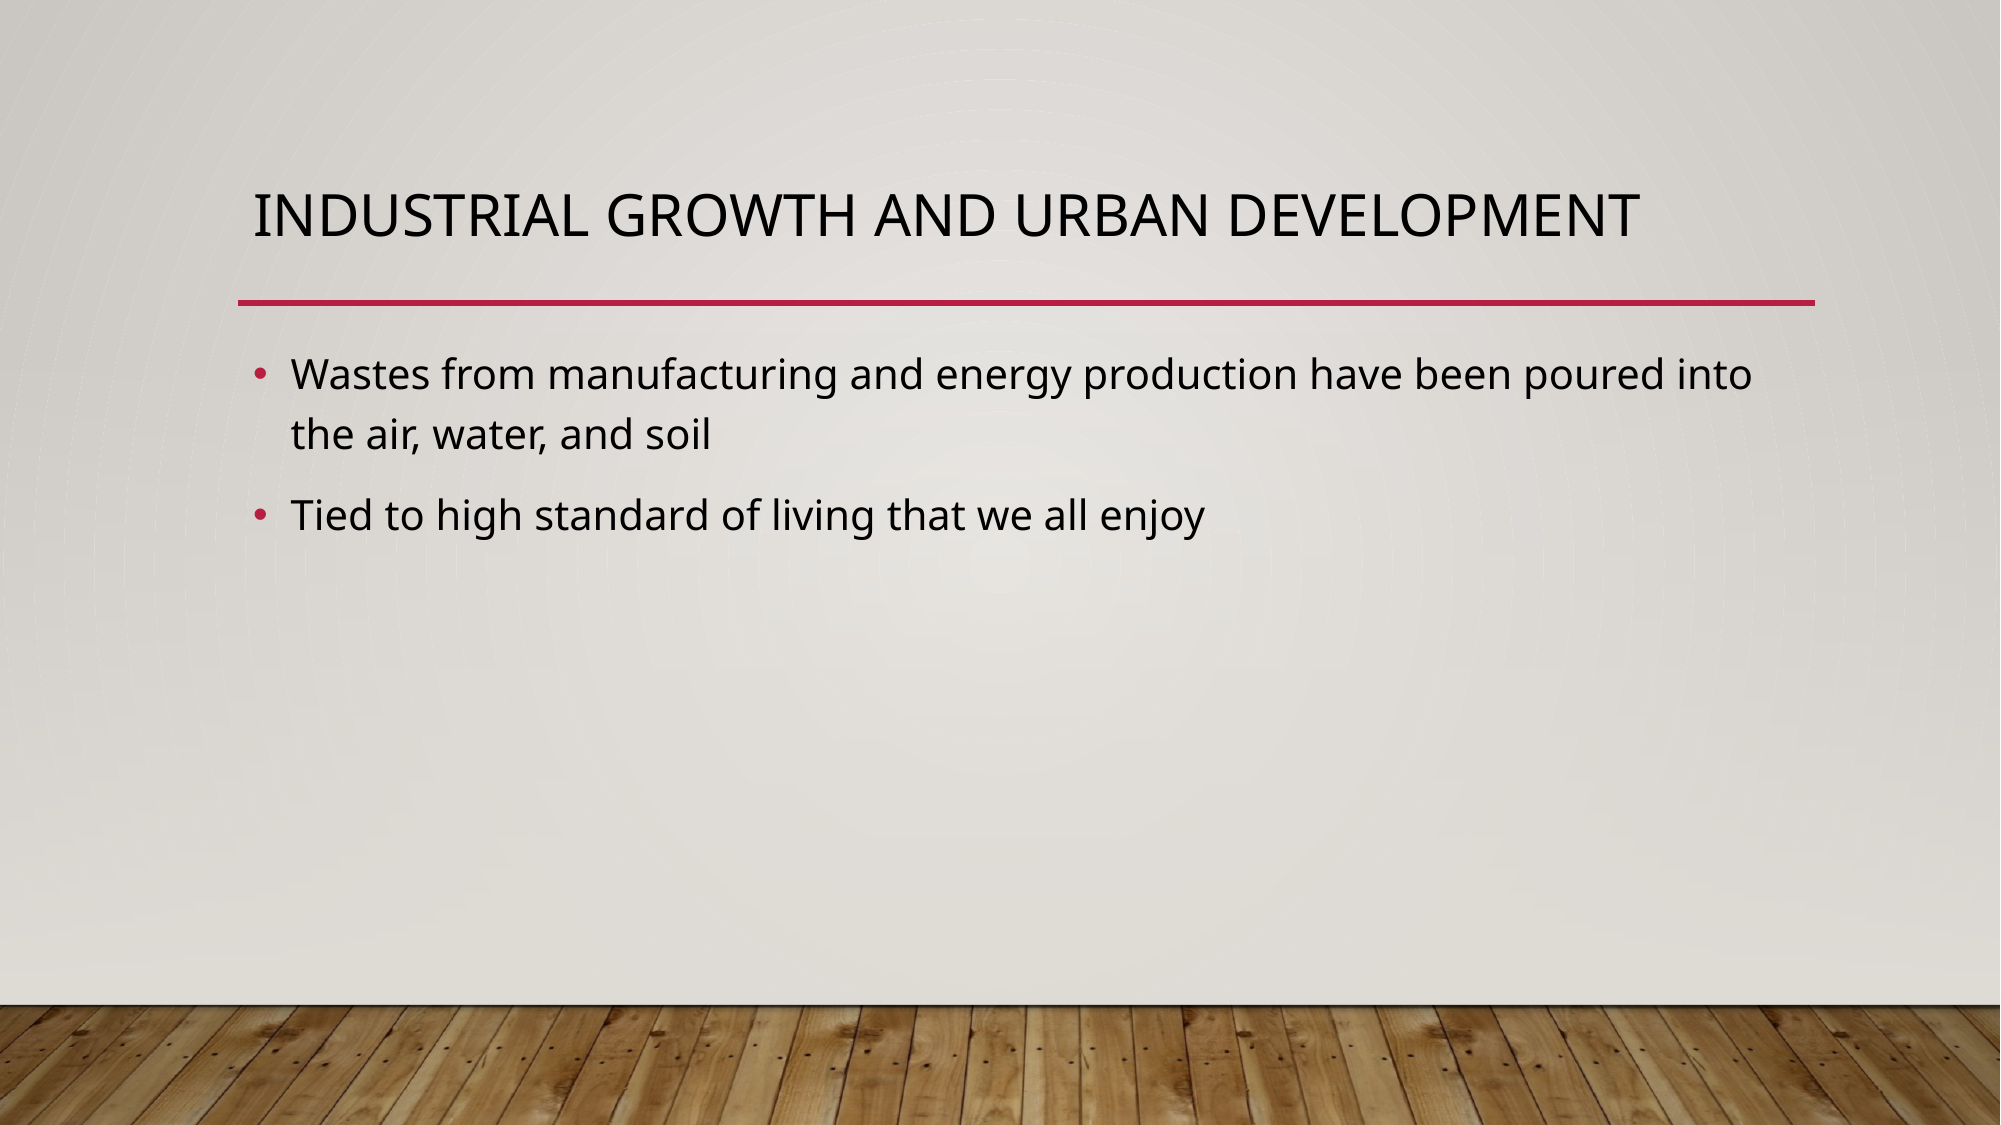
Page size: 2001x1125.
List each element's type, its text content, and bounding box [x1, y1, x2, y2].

title Industrial growth and Urban Development [238, 178, 1814, 305]
list Wastes from manufacturing and energy production have been poured into the air, water, and soil Tied to high standard of living that we all enjoy [238, 330, 1814, 897]
picture [0, 1005, 2000, 1125]
